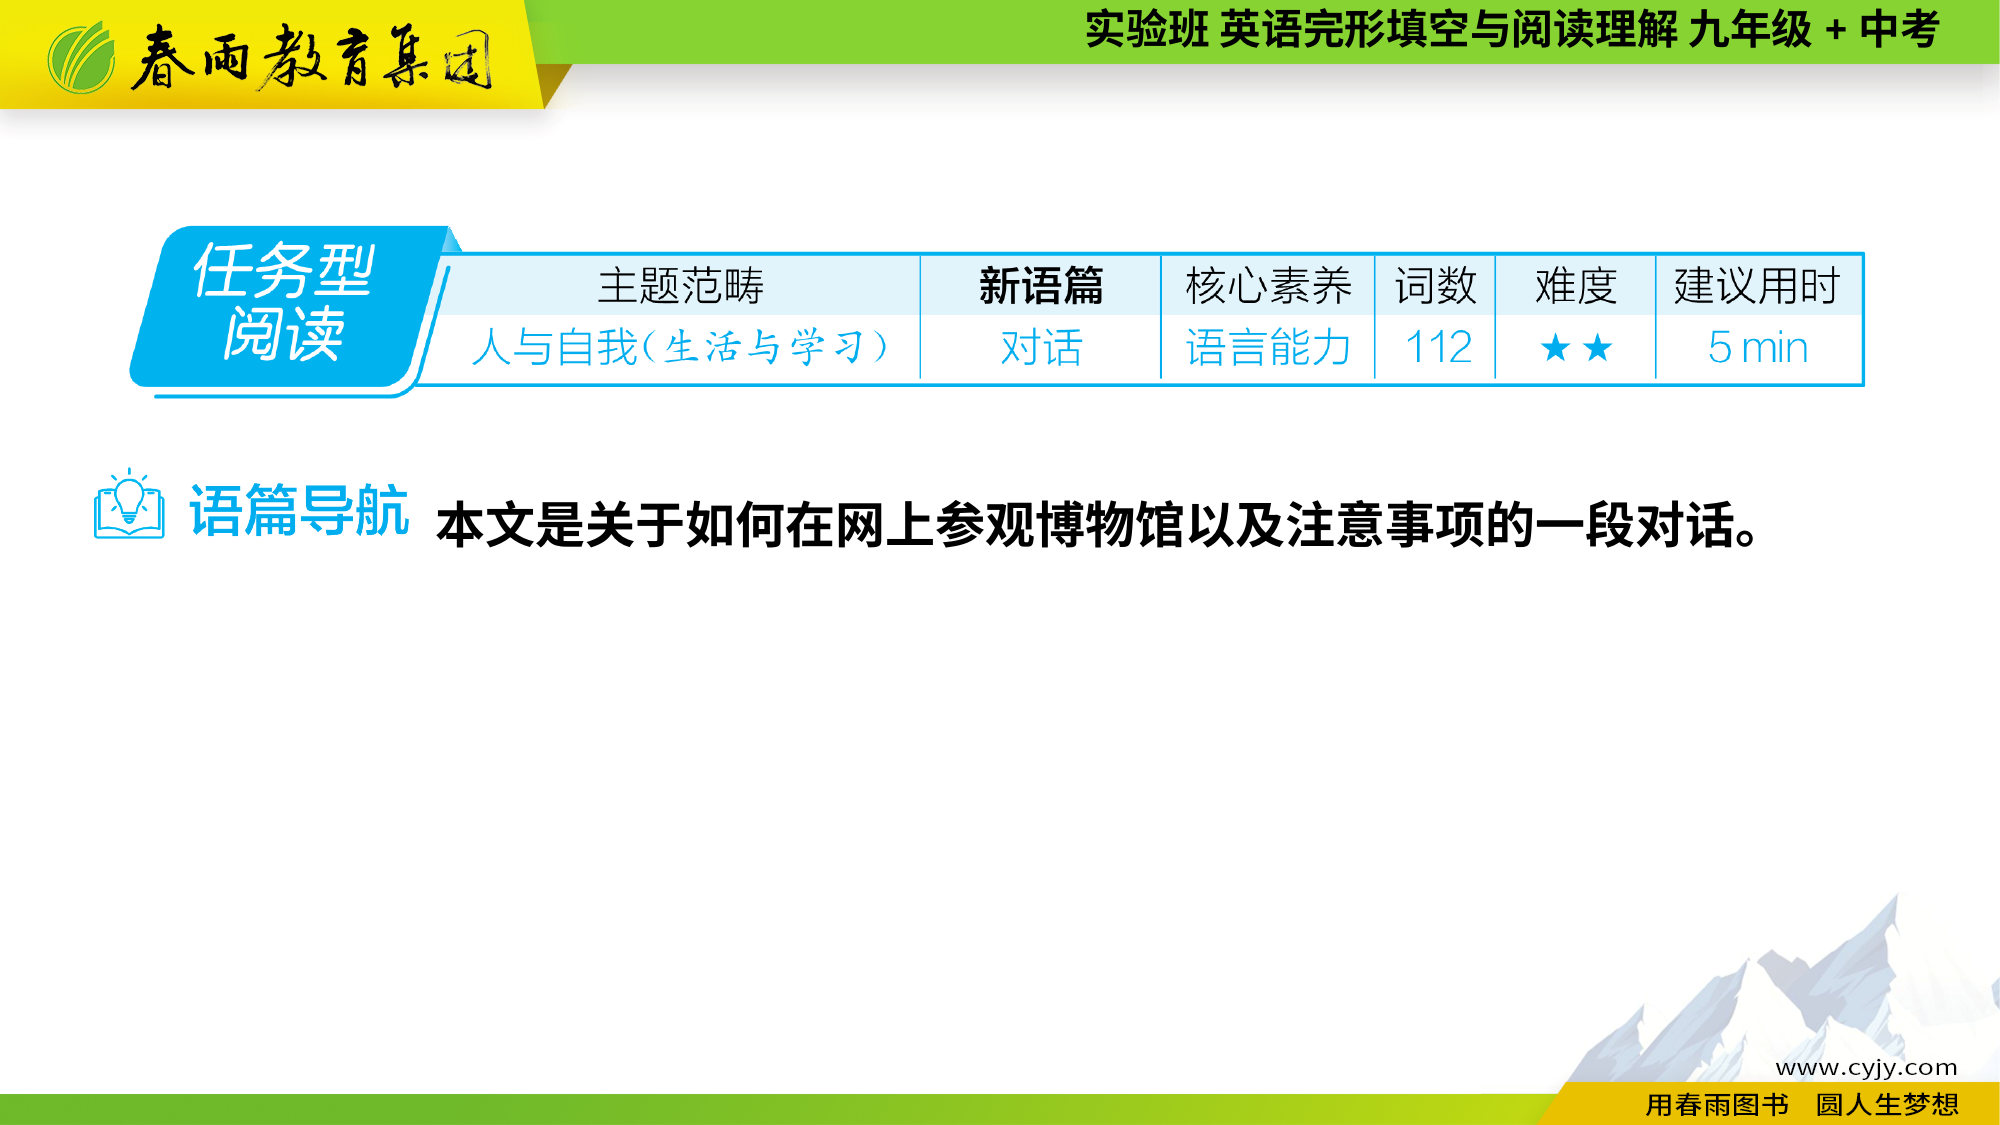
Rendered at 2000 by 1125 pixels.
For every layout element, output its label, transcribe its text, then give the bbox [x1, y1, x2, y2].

picture [0, 0, 2000, 1125]
list 本文是关于如何在网上参观博物馆以及注意事项的一段对话。 [59, 456, 1944, 551]
